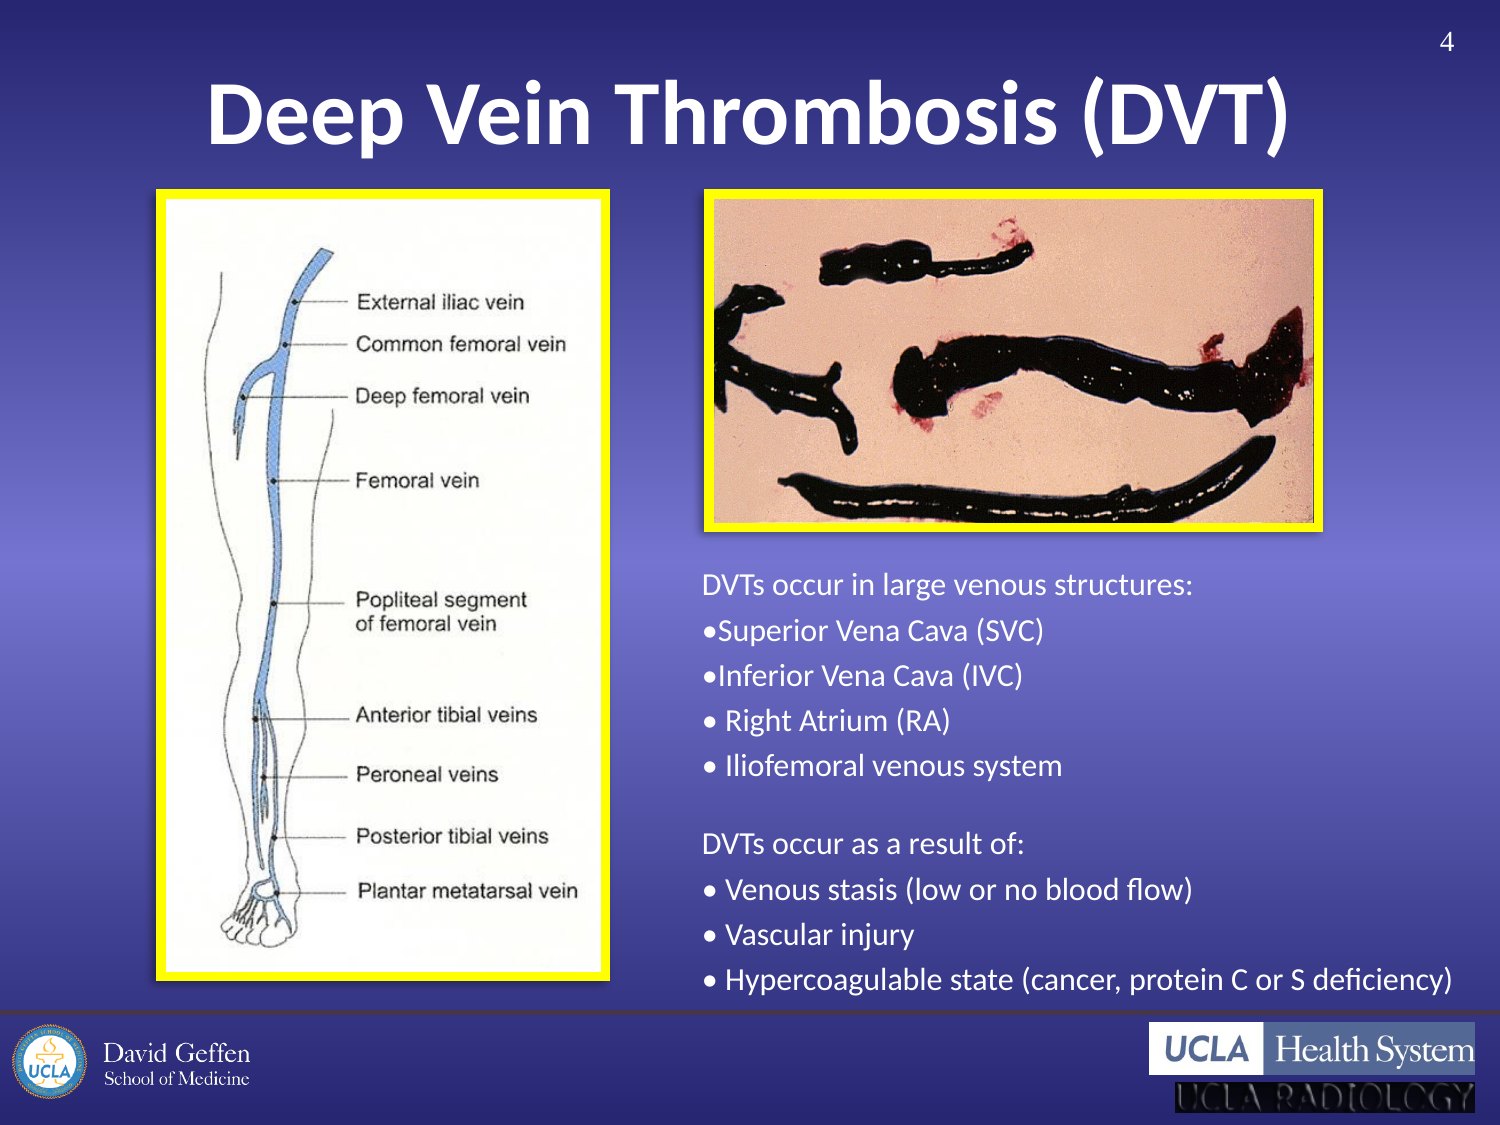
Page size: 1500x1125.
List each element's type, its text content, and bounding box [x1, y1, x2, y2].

picture [99, 1028, 250, 1095]
picture [1149, 1022, 1475, 1075]
picture [12, 1024, 88, 1099]
slide_number 4 [1425, 15, 1500, 75]
list DVTs occur in large venous structures: •Superior Vena Cava (SVC) •Inferior Vena Cava (IVC) • Right Atrium (RA) • Iliofemoral venous system DVTs occur as a result of: • Venous stasis (low or no blood flow) • Vascular injury • Hypercoagulable state (cancer, protein C or S deficiency) [693, 555, 1500, 1006]
picture [1175, 1082, 1475, 1113]
picture [165, 198, 602, 973]
picture [713, 198, 1314, 523]
title Deep Vein Thrombosis (DVT) [74, 44, 1426, 263]
